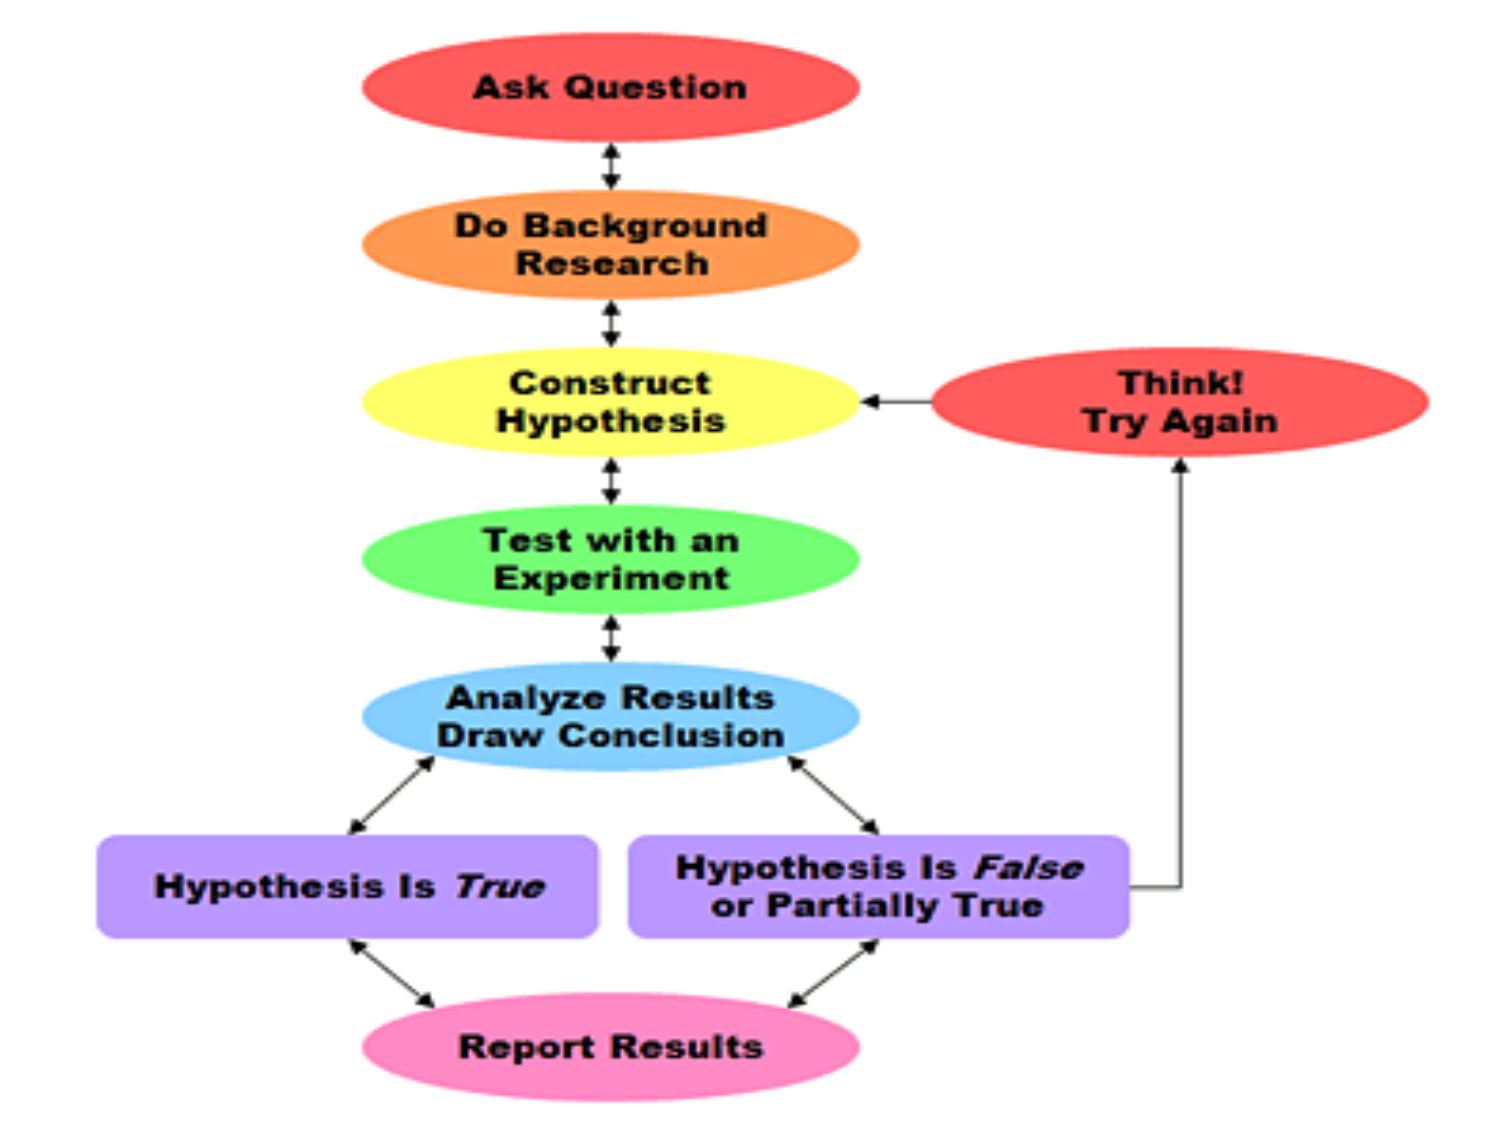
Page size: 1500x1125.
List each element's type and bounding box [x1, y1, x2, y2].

picture [74, 21, 1451, 1116]
